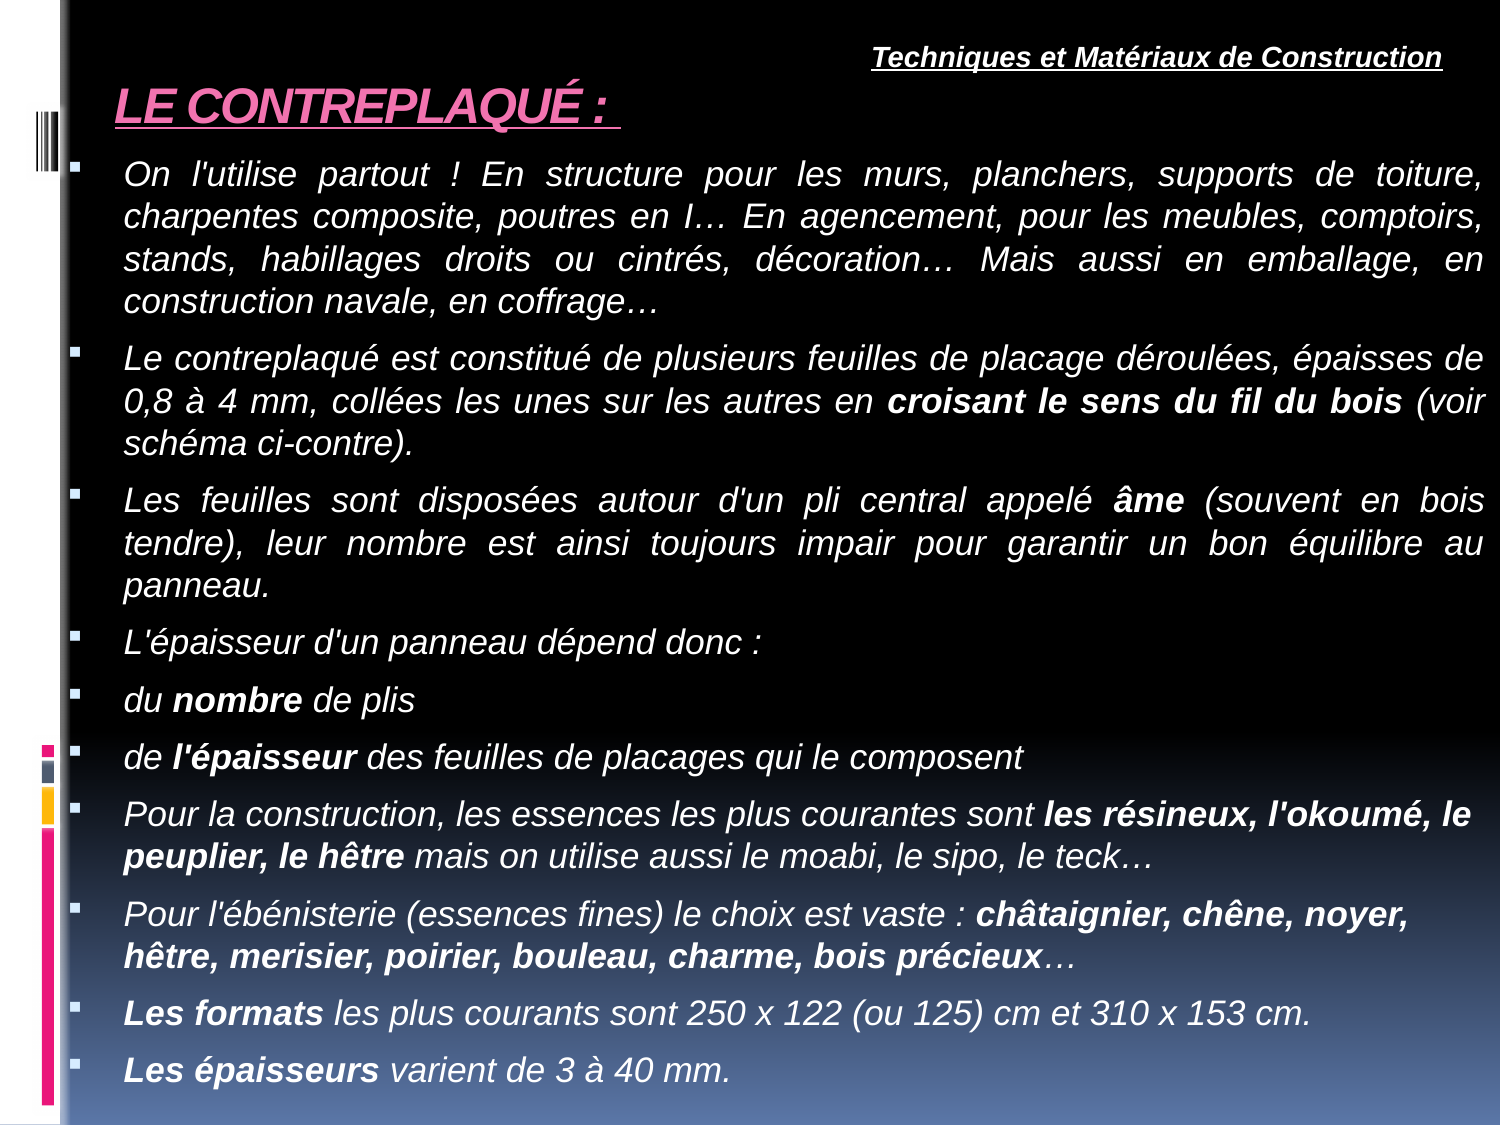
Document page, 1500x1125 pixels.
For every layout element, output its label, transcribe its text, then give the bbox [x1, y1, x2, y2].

list On l'utilise partout ! En structure pour les murs, planchers, supports de toiture, charpentes composite, poutres en I… En agencement, pour les meubles, comptoirs, stands, habillages droits ou cintrés, décoration… Mais aussi en emballage, en construction navale, en coffrage… Le contreplaqué est constitué de plusieurs feuilles de placage déroulées, épaisses de 0,8 à 4 mm, collées les unes sur les autres en croisant le sens du fil du bois (voir schéma ci-contre). Les feuilles sont disposées autour d'un pli central appelé âme (souvent en bois tendre), leur nombre est ainsi toujours impair pour garantir un bon équilibre au panneau. L'épaisseur d'un panneau dépend donc : du nombre de plis de l'épaisseur des feuilles de placages qui le composent Pour la construction, les essences les plus courantes sont les résineux, l'okoumé, le peuplier, le hêtre mais on utilise aussi le moabi, le sipo, le teck… Pour l'ébénisterie (essences fines) le choix est vaste : châtaignier, chêne, noyer, hêtre, merisier, poirier, bouleau, charme, bois précieux… Les formats les plus courants sont 250 x 122 (ou 125) cm et 310 x 153 cm. Les épaisseurs varient de 3 à 40 mm. [41, 143, 1500, 894]
title Le contreplaqué : [100, 66, 1376, 143]
text_box Techniques et Matériaux de Construction [856, 30, 1500, 81]
